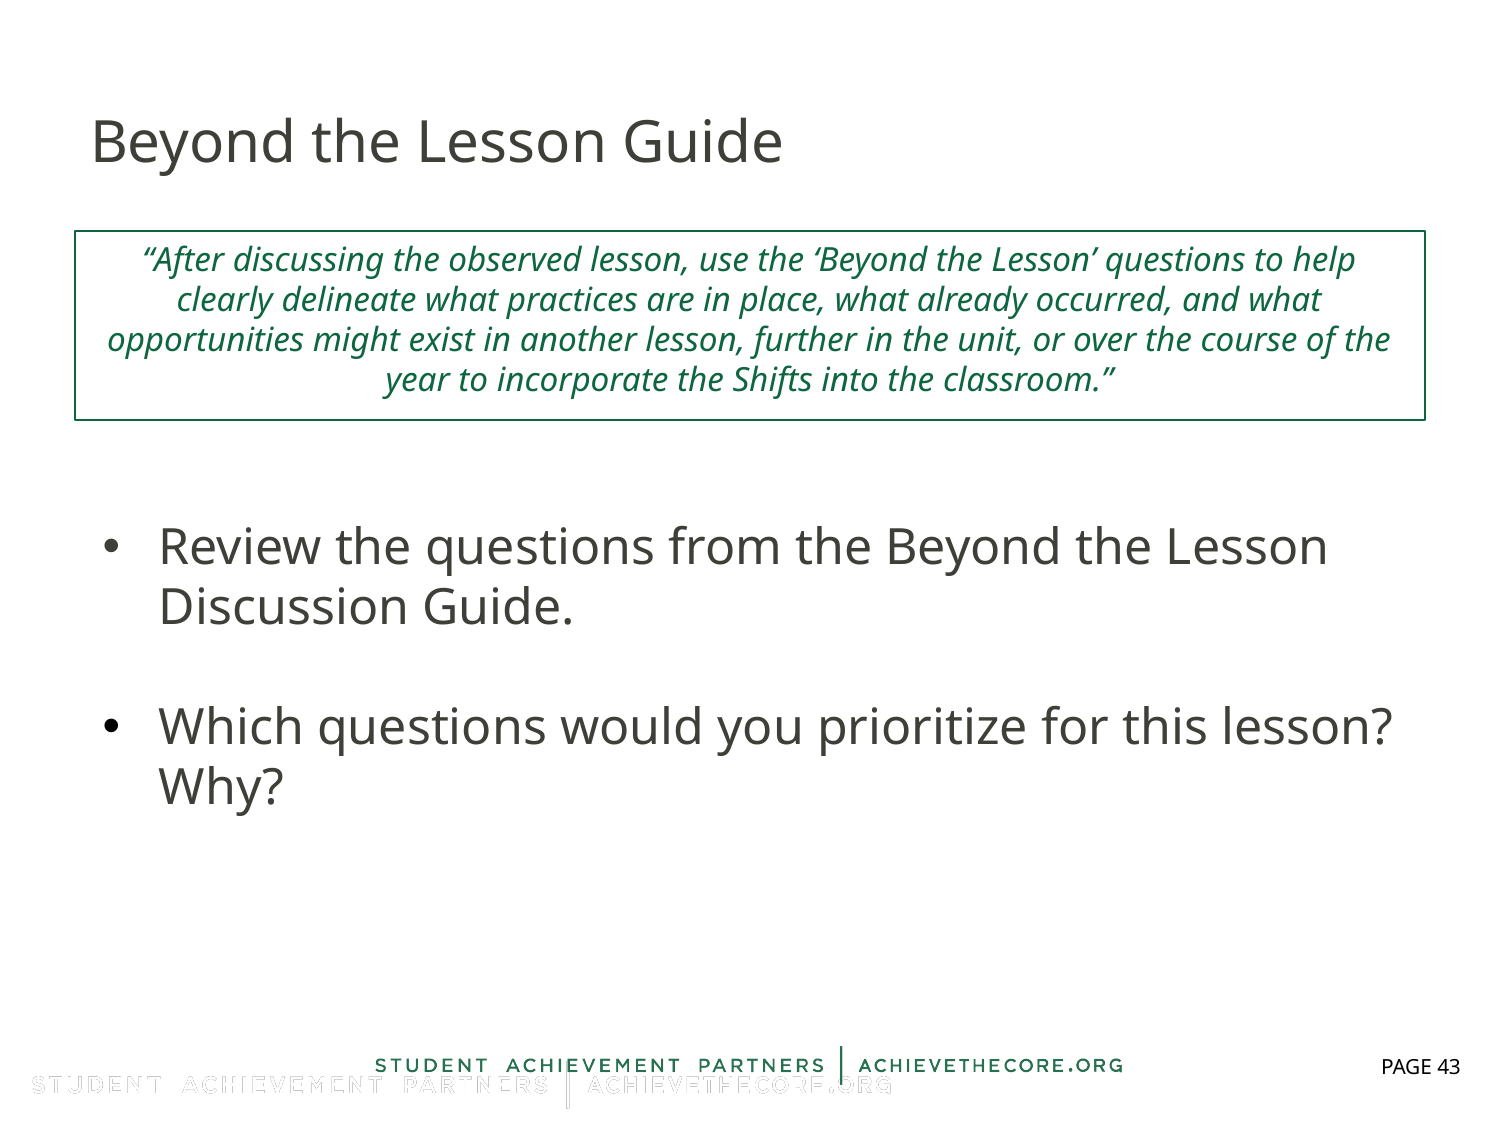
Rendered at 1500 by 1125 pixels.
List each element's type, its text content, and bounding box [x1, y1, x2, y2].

text_box “After discussing the observed lesson, use the ‘Beyond the Lesson’ questions to help clearly delineate what practices are in place, what already occurred, and what opportunities might exist in another lesson, further in the unit, or over the course of the year to incorporate the Shifts into the classroom.” [74, 230, 1425, 420]
title Beyond the Lesson Guide [75, 45, 1425, 233]
text_box Review the questions from the Beyond the Lesson Discussion Guide. Which questions would you prioritize for this lesson? Why? [75, 507, 1455, 889]
picture [12, 1046, 1122, 1112]
